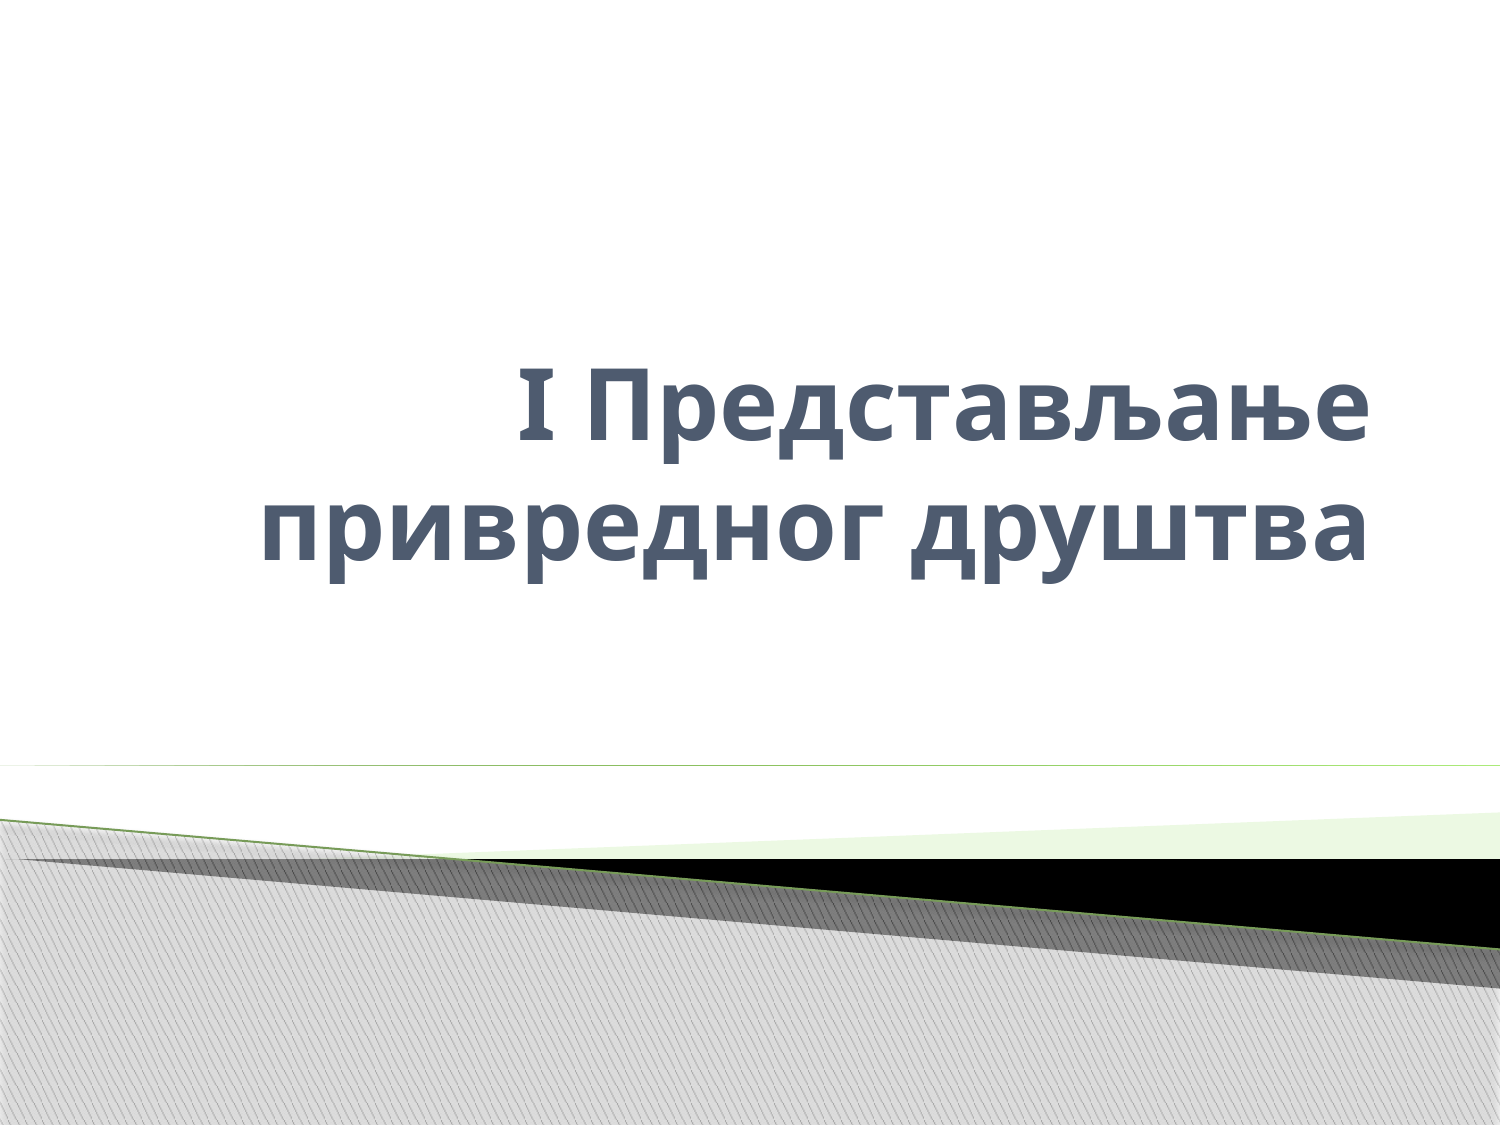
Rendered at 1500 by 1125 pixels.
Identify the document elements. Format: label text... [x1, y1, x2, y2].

picture [5, 859, 1500, 989]
title I Представљање привредног друштва [112, 287, 1388, 588]
